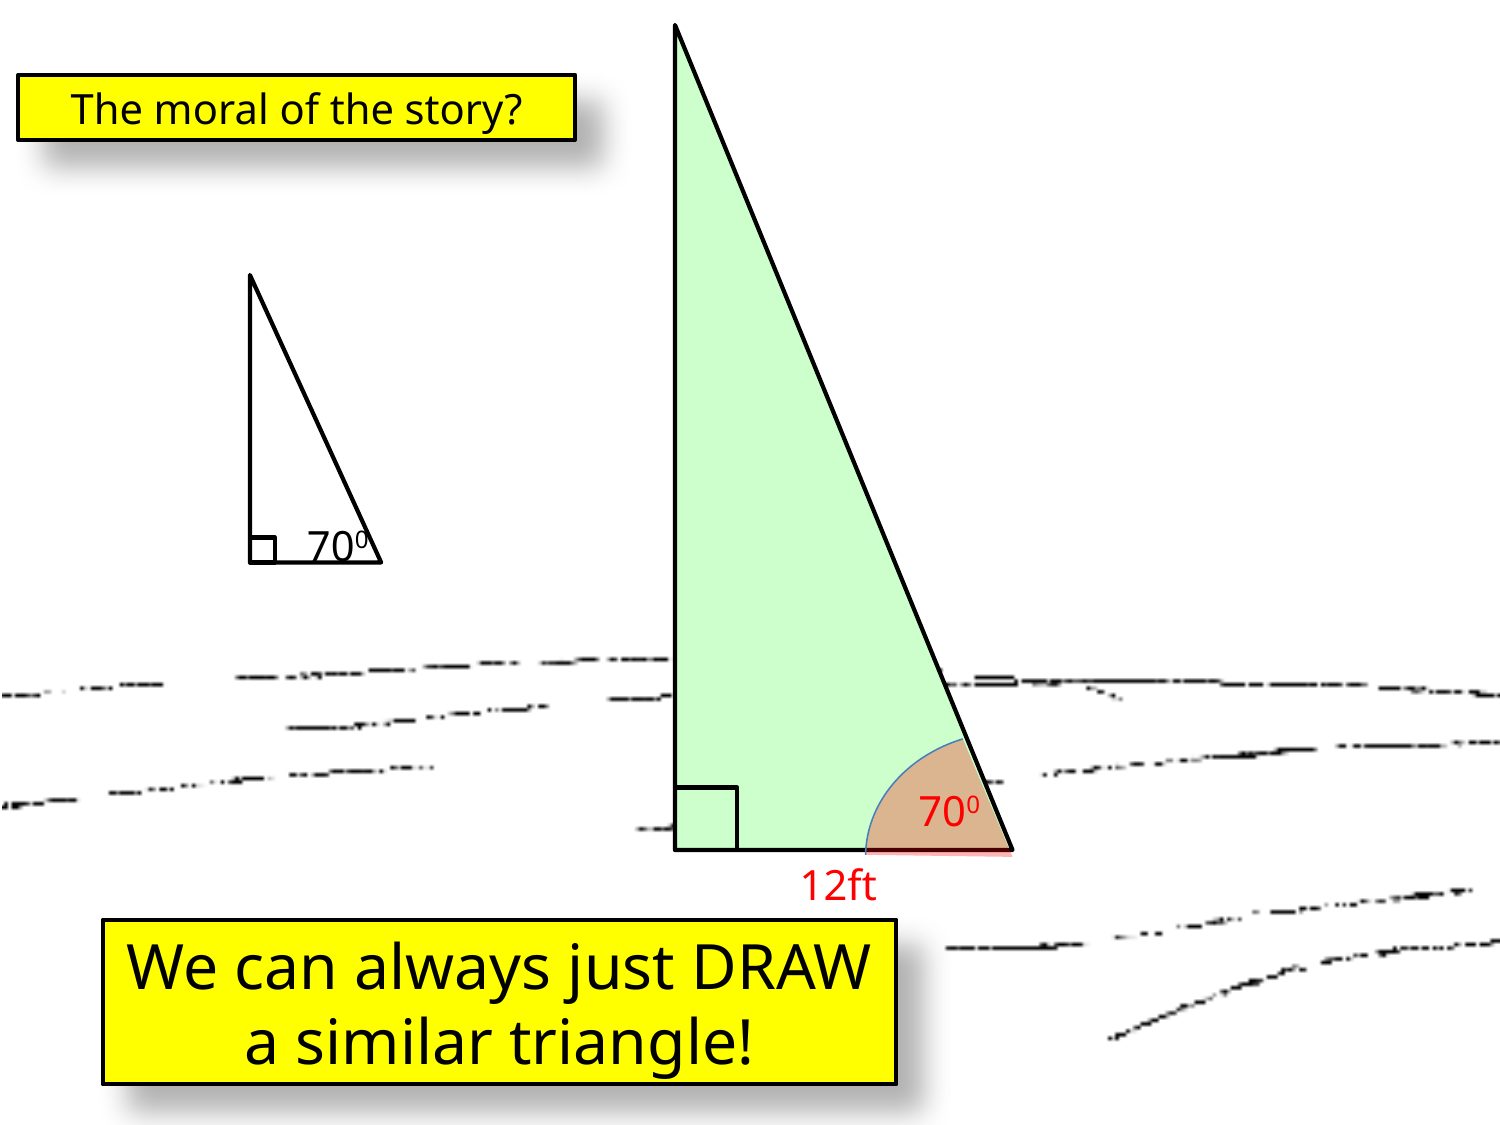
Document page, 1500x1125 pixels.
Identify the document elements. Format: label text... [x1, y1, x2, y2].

text_box 700 [292, 512, 384, 578]
text_box [248, 535, 277, 565]
text_box The moral of the story? [18, 75, 576, 140]
picture [1, 612, 1500, 1125]
text_box [247, 272, 361, 565]
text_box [674, 24, 1013, 851]
